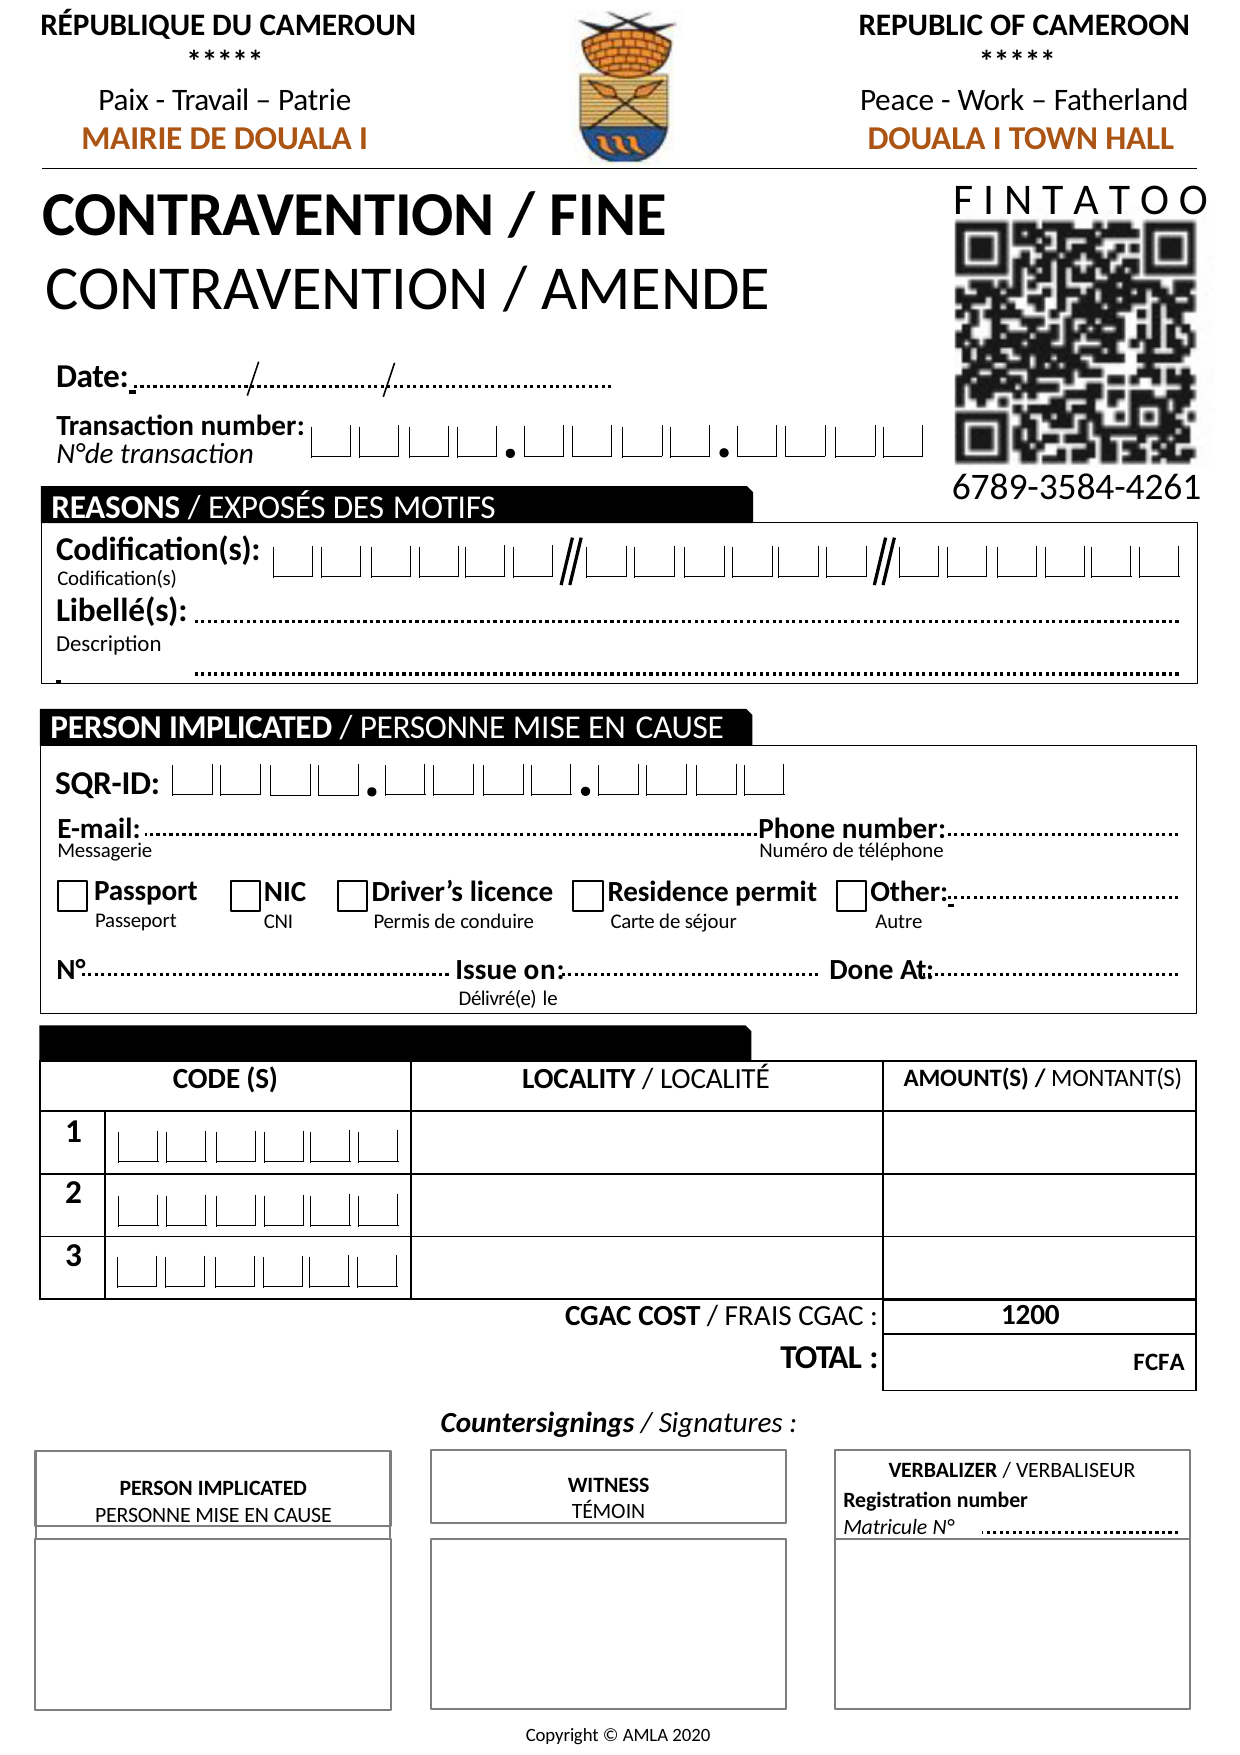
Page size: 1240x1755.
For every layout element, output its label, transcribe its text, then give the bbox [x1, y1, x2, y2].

text_box Other: Autre [870, 870, 1190, 933]
text_box NIC CNI [263, 870, 309, 933]
table_header CODE (S) [41, 1062, 410, 1110]
text_box [835, 1450, 1190, 1539]
table_cell [884, 1237, 1195, 1298]
text_box [430, 1538, 787, 1710]
text_box RÉPUBLIQUE DU CAMEROUN ***** Paix - Travail – Patrie MAIRIE DE DOUALA I [2, 2, 447, 157]
text_box REPUBLIC OF CAMEROON ***** Peace - Work – Fatherland DOUALA I TOWN HALL [813, 2, 1222, 157]
text_box [506, 449, 514, 457]
picture [568, 3, 683, 169]
table_cell 1 [41, 1112, 104, 1173]
text_box [834, 1538, 1191, 1710]
text_box Codification(s): Codification(s) Libellé(s): Description [41, 522, 1197, 684]
table_cell [106, 1237, 410, 1298]
table_cell 3 [41, 1237, 104, 1298]
text_box [35, 1538, 392, 1711]
table_cell 2 [41, 1175, 104, 1236]
text_box 6789-3584-4261 [949, 459, 1206, 507]
table_cell CGAC COST / FRAIS CGAC : TOTAL : [40, 1300, 882, 1391]
table_header AMOUNT(S) / MONTANT(S) [884, 1062, 1195, 1110]
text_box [247, 361, 395, 397]
table_cell [412, 1175, 882, 1236]
text_box SQR-ID: E-mail: Phone number: [55, 749, 1188, 845]
text_box Residence permit Carte de séjour [607, 870, 819, 933]
text_box [573, 881, 603, 911]
text_box F I N T A T O O [950, 168, 1212, 223]
text_box [40, 745, 1196, 1014]
text_box Driver’s licence Permis de conduire [371, 870, 556, 933]
table_cell [884, 1112, 1195, 1173]
text_box Copyright © AMLA 2020 [523, 1720, 715, 1746]
text_box CONTRAVENTION / FINE CONTRAVENTION / AMENDE Date: Transaction number: N°de transaction REASONS / EXPOSÉS DES MOTIFS [40, 171, 777, 525]
text_box [230, 881, 261, 911]
text_box Countersignings / Signatures : [438, 1401, 802, 1439]
text_box N° Issue on: Done At: Délivré(e) le Fait(e) À AMOUNTS / MONTANTS [49, 948, 1188, 1060]
table_cell [106, 1175, 410, 1236]
table_cell 1200 [884, 1301, 1195, 1333]
text_box [36, 1450, 391, 1539]
table_cell [106, 1112, 410, 1173]
table_cell [412, 1112, 882, 1173]
table_cell FCFA [884, 1335, 1195, 1390]
text_box [954, 206, 1215, 477]
text_box PERSON IMPLICATED / PERSONNE MISE EN CAUSE [48, 703, 736, 746]
table_header LOCALITY / LOCALITÉ [412, 1062, 882, 1110]
text_box [433, 1450, 786, 1539]
text_box [720, 449, 728, 457]
table_cell [884, 1175, 1195, 1236]
table_cell [412, 1237, 882, 1298]
text_box [337, 881, 368, 911]
text_box [836, 881, 867, 911]
text_box [57, 881, 87, 911]
